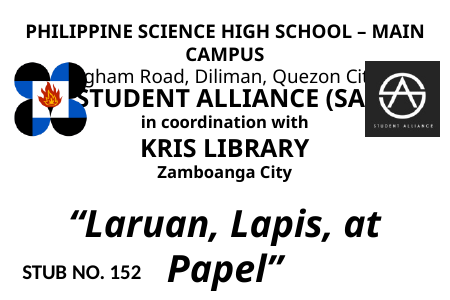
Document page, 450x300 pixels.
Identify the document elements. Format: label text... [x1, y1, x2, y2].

picture [12, 60, 88, 137]
text_box “Laruan, Lapis, at Papel” [0, 192, 450, 298]
text_box STUB NO. 152 [7, 251, 213, 292]
text_box PHILIPPINE SCIENCE HIGH SCHOOL – MAIN CAMPUS Agham Road, Diliman, Quezon City [0, 12, 450, 74]
text_box STUDENT ALLIANCE (SA) in coordination with KRIS LIBRARY Zamboanga City [0, 74, 450, 190]
picture [364, 60, 441, 137]
